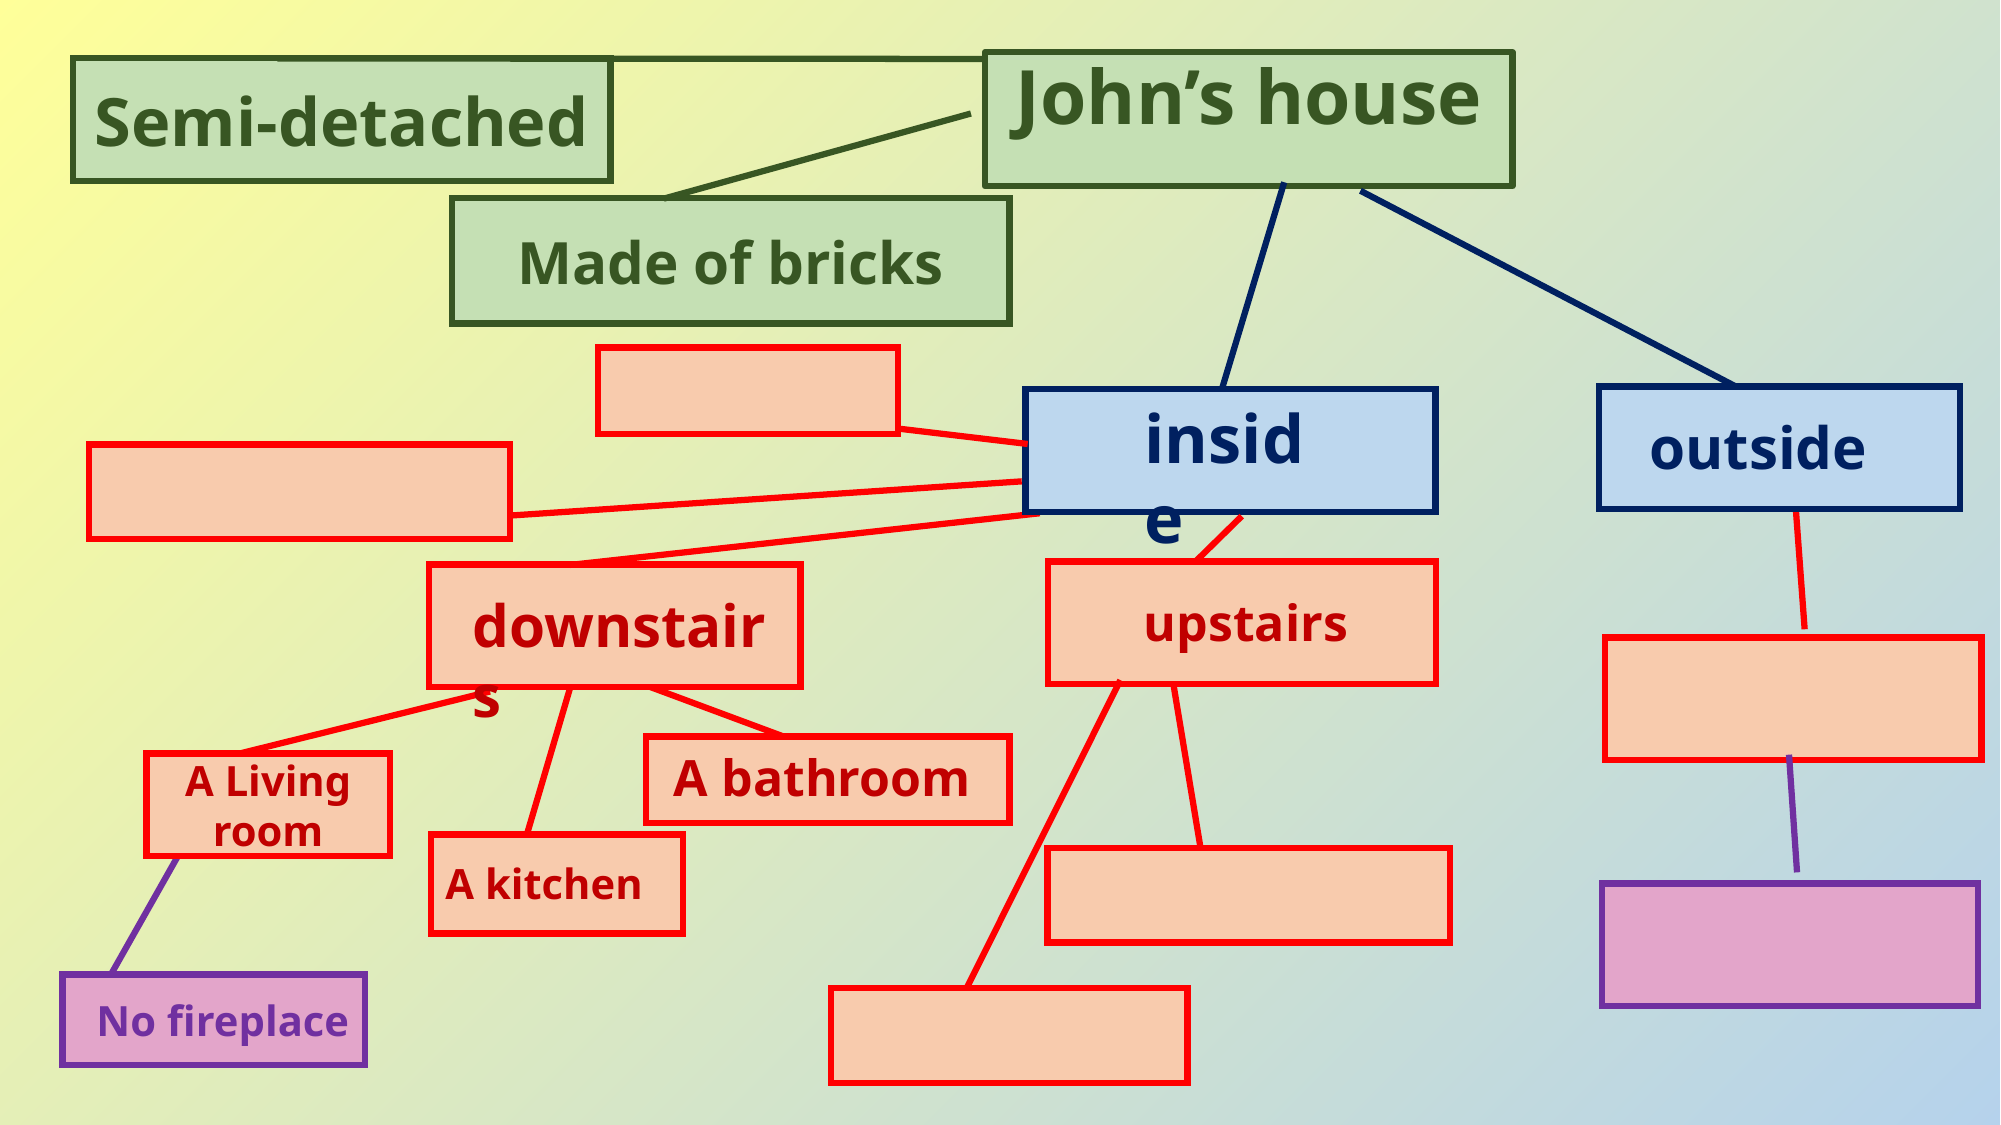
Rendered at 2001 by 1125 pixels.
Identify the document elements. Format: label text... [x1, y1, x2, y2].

text_box A kitchen [429, 850, 660, 915]
subtitle John’s house [984, 52, 1513, 187]
text_box [88, 443, 1022, 540]
text_box A bathroom [659, 739, 1015, 815]
text_box A Living room [145, 698, 457, 857]
text_box upstairs [1129, 584, 1436, 660]
text_box Made of bricks [451, 112, 1010, 324]
text_box No fireplace [81, 987, 373, 1052]
text_box [1047, 561, 1437, 685]
text_box outside [1634, 404, 1911, 489]
text_box [1359, 189, 1961, 510]
text_box [1794, 510, 1806, 630]
text_box inside [1129, 389, 1352, 564]
text_box [1601, 883, 1979, 1007]
text_box [430, 737, 684, 935]
text_box [1047, 681, 1451, 944]
text_box [428, 513, 1040, 688]
text_box [597, 347, 1028, 446]
text_box [645, 735, 1010, 824]
text_box Semi-detached [72, 57, 987, 182]
text_box downstairs [457, 582, 795, 737]
text_box [830, 679, 1189, 1084]
text_box [1604, 636, 1982, 761]
text_box [1787, 754, 1799, 873]
text_box [1024, 181, 1437, 513]
text_box [61, 857, 366, 1066]
